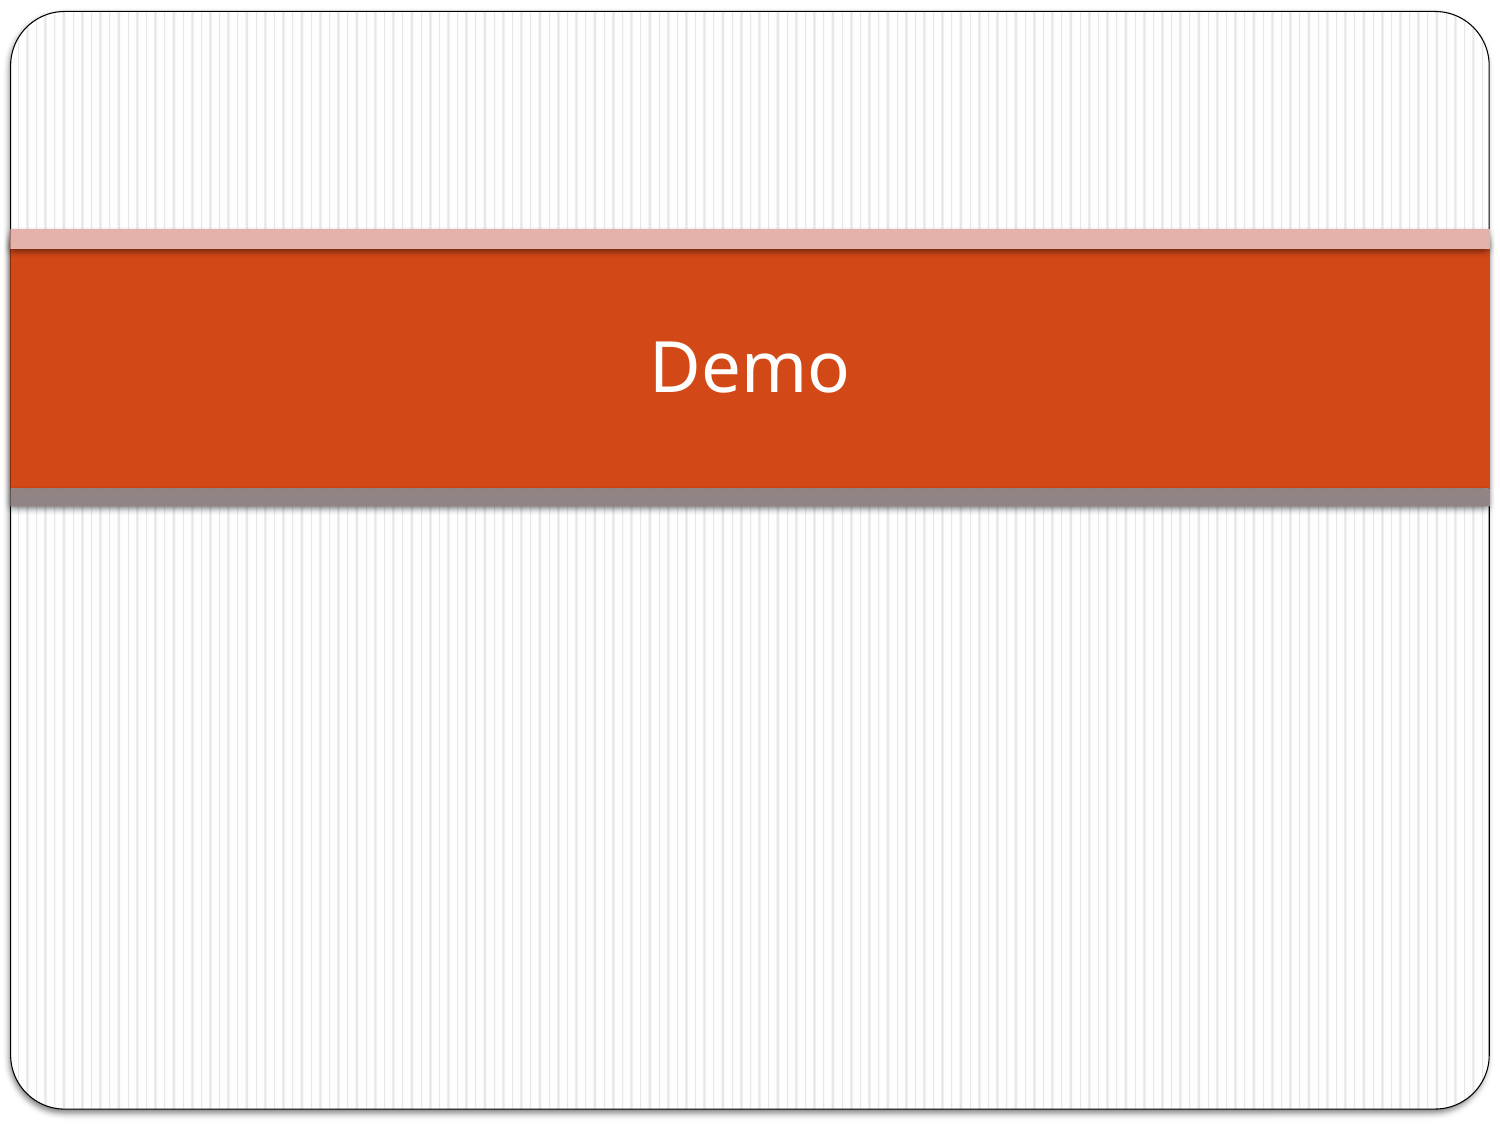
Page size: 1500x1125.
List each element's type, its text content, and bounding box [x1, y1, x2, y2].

title Demo [75, 247, 1425, 489]
